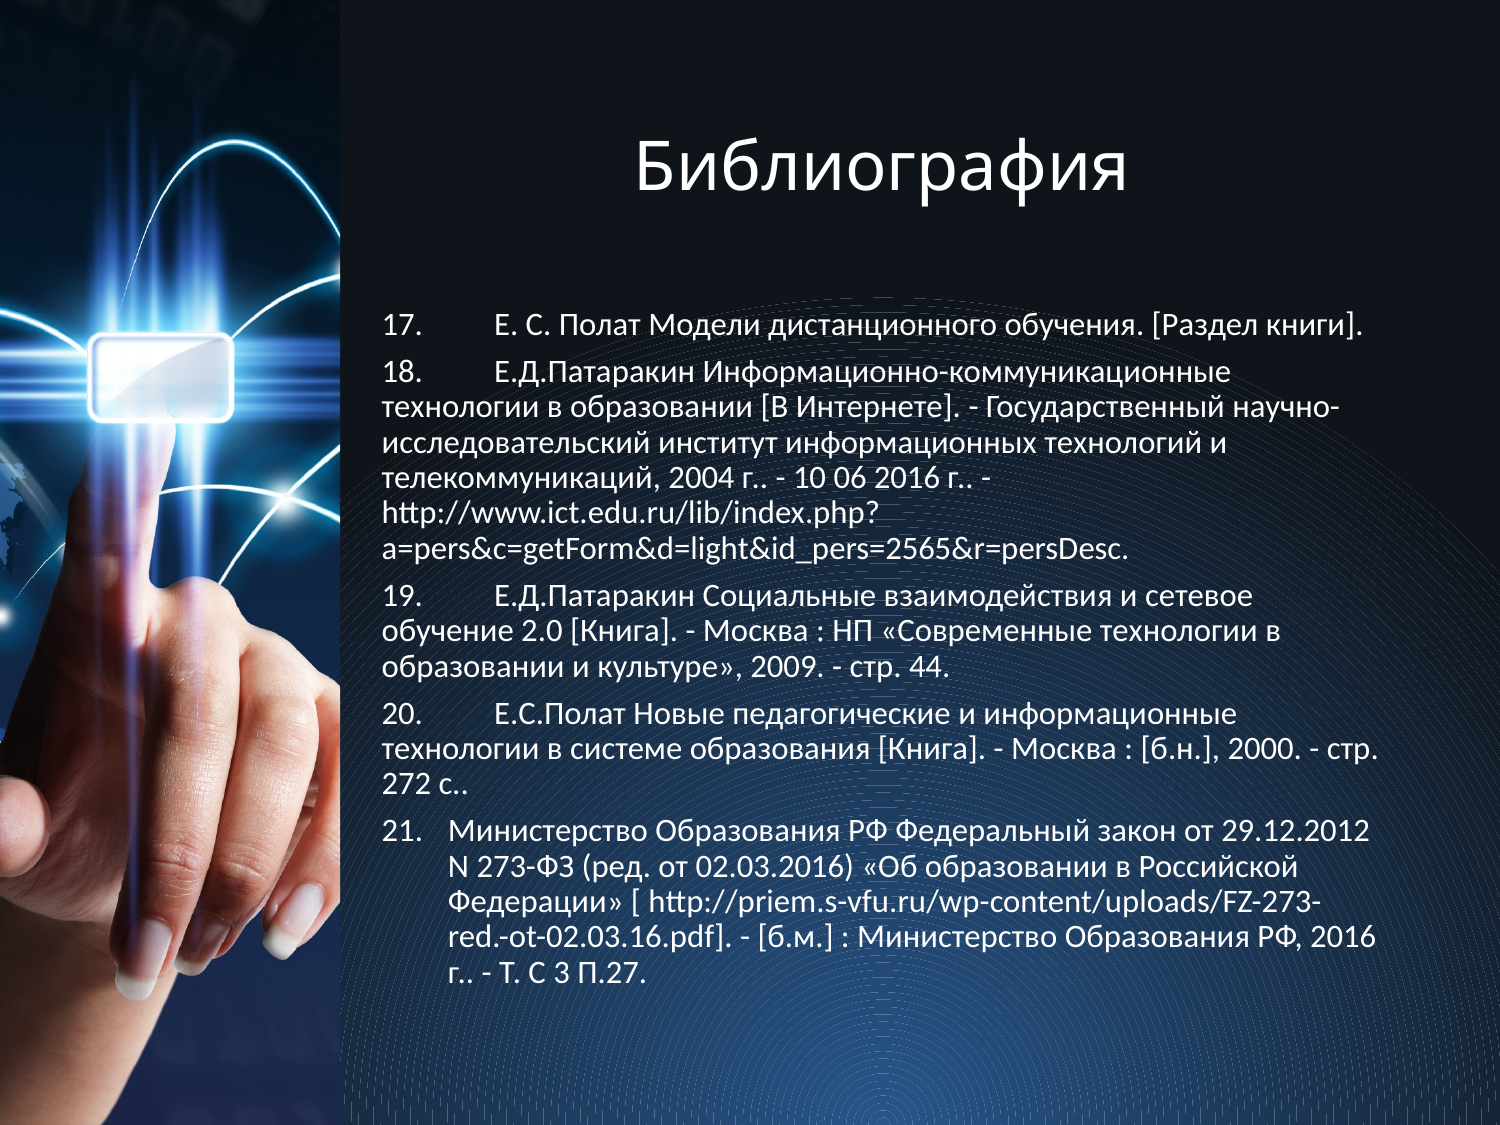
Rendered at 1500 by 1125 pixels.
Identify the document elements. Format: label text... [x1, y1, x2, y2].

list 17. Е. С. Полат Модели дистанционного обучения. [Раздел книги]. 18. Е.Д.Патаракин Информационно-коммуникационные технологии в образовании [В Интернете]. - Государственный научно-исследовательский институт информационных технологий и телекоммуникаций, 2004 г.. - 10 06 2016 г.. - http://www.ict.edu.ru/lib/index.php?a=pers&c=getForm&d=light&id_pers=2565&r=persDesc. 19. Е.Д.Патаракин Социальные взаимодействия и сетевое обучение 2.0 [Книга]. - Москва : НП «Современные технологии в образовании и культуре», 2009. - стр. 44. 20. Е.С.Полат Новые педагогические и информационные технологии в системе образования [Книга]. - Москва : [б.н.], 2000. - стр. 272 c.. Министерство Образования РФ Федеральный закон от 29.12.2012 N 273-ФЗ (ред. от 02.03.2016) «Об образовании в Российской Федерации» [ http://priem.s-vfu.ru/wp-content/uploads/FZ-273-red.-ot-02.03.16.pdf]. - [б.м.] : Министерство Образования РФ, 2016 г.. - Т. С 3 П.27. [366, 299, 1397, 1014]
picture [0, 0, 341, 1125]
title Библиография [366, 59, 1397, 278]
